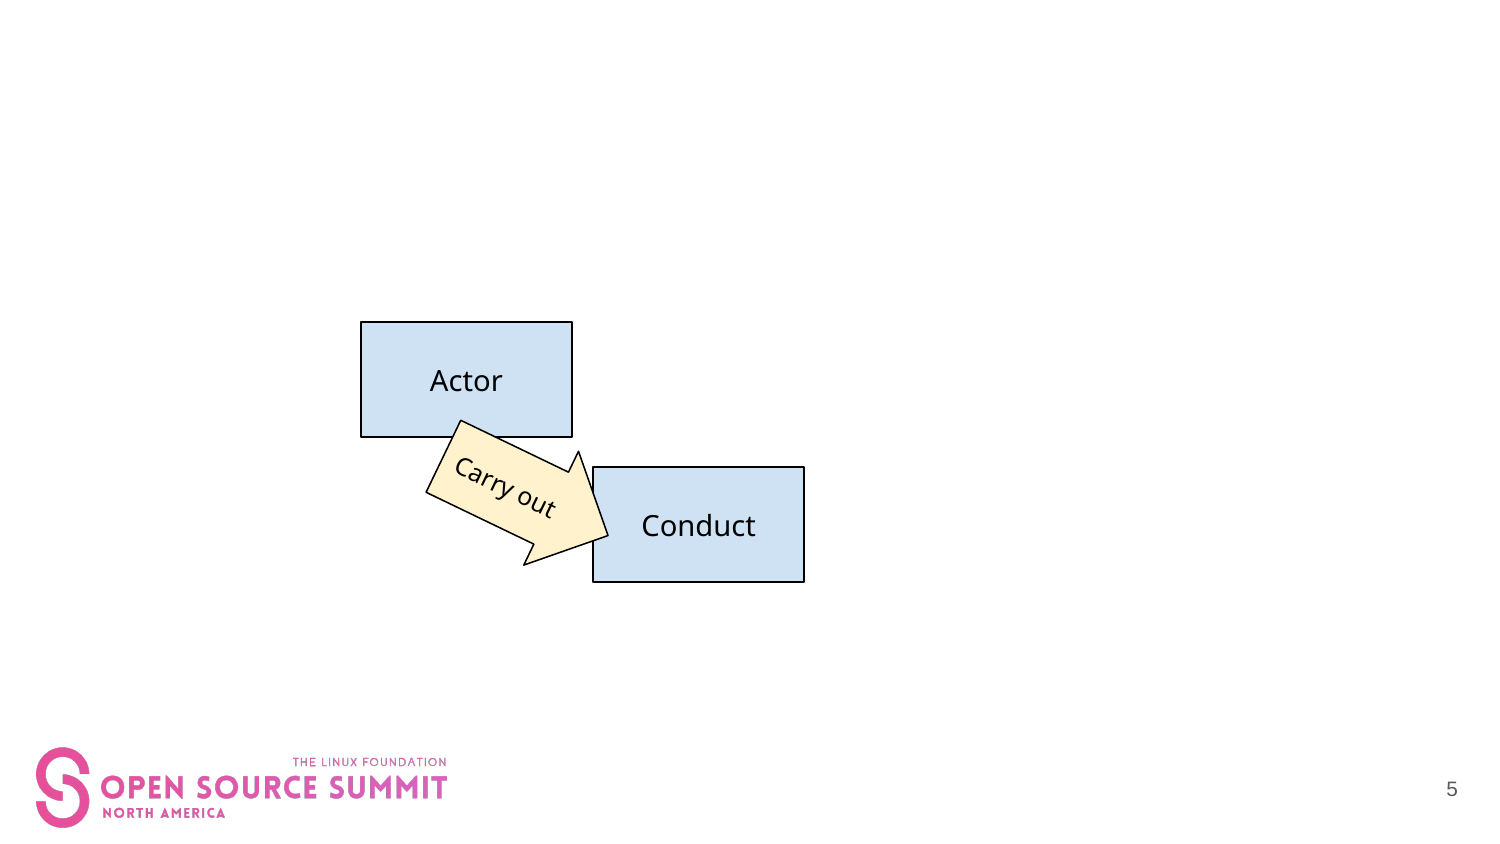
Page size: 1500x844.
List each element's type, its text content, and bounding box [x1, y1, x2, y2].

text_box Conduct [593, 466, 804, 582]
text_box Carry out [426, 420, 609, 566]
picture [36, 747, 447, 828]
text_box Actor [361, 322, 573, 438]
